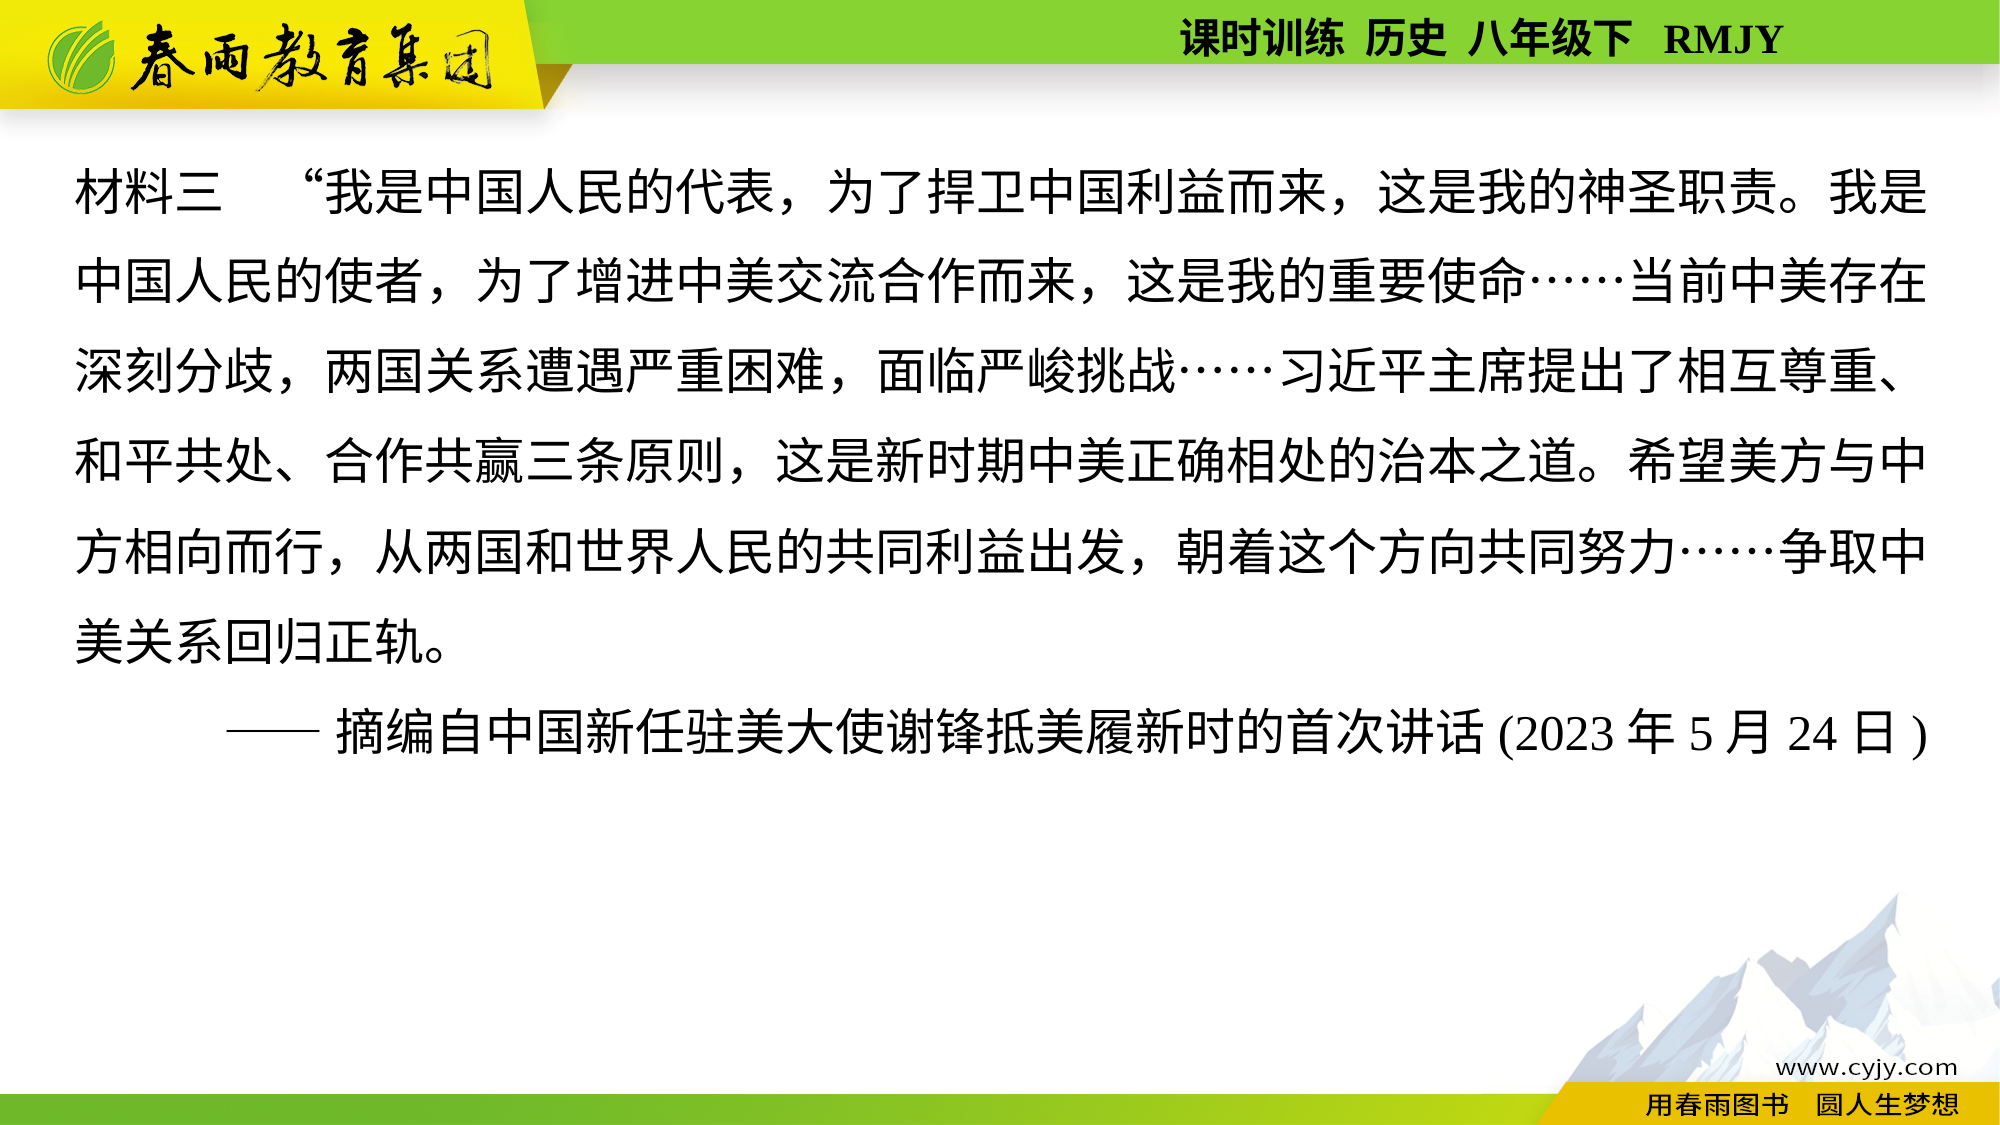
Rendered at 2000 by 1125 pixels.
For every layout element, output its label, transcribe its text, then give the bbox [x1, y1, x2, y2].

list 材料三 “我是中国人民的代表，为了捍卫中国利益而来，这是我的神圣职责。我是中国人民的使者，为了增进中美交流合作而来，这是我的重要使命……当前中美存在深刻分歧，两国关系遭遇严重困难，面临严峻挑战……习近平主席提出了相互尊重、和平共处、合作共赢三条原则，这是新时期中美正确相处的治本之道。希望美方与中方相向而行，从两国和世界人民的共同利益出发，朝着这个方向共同努力……争取中美关系回归正轨。 ——摘编自中国新任驻美大使谢锋抵美履新时的首次讲话(2023年5月24日) [59, 122, 1944, 774]
picture [0, 0, 2000, 1125]
